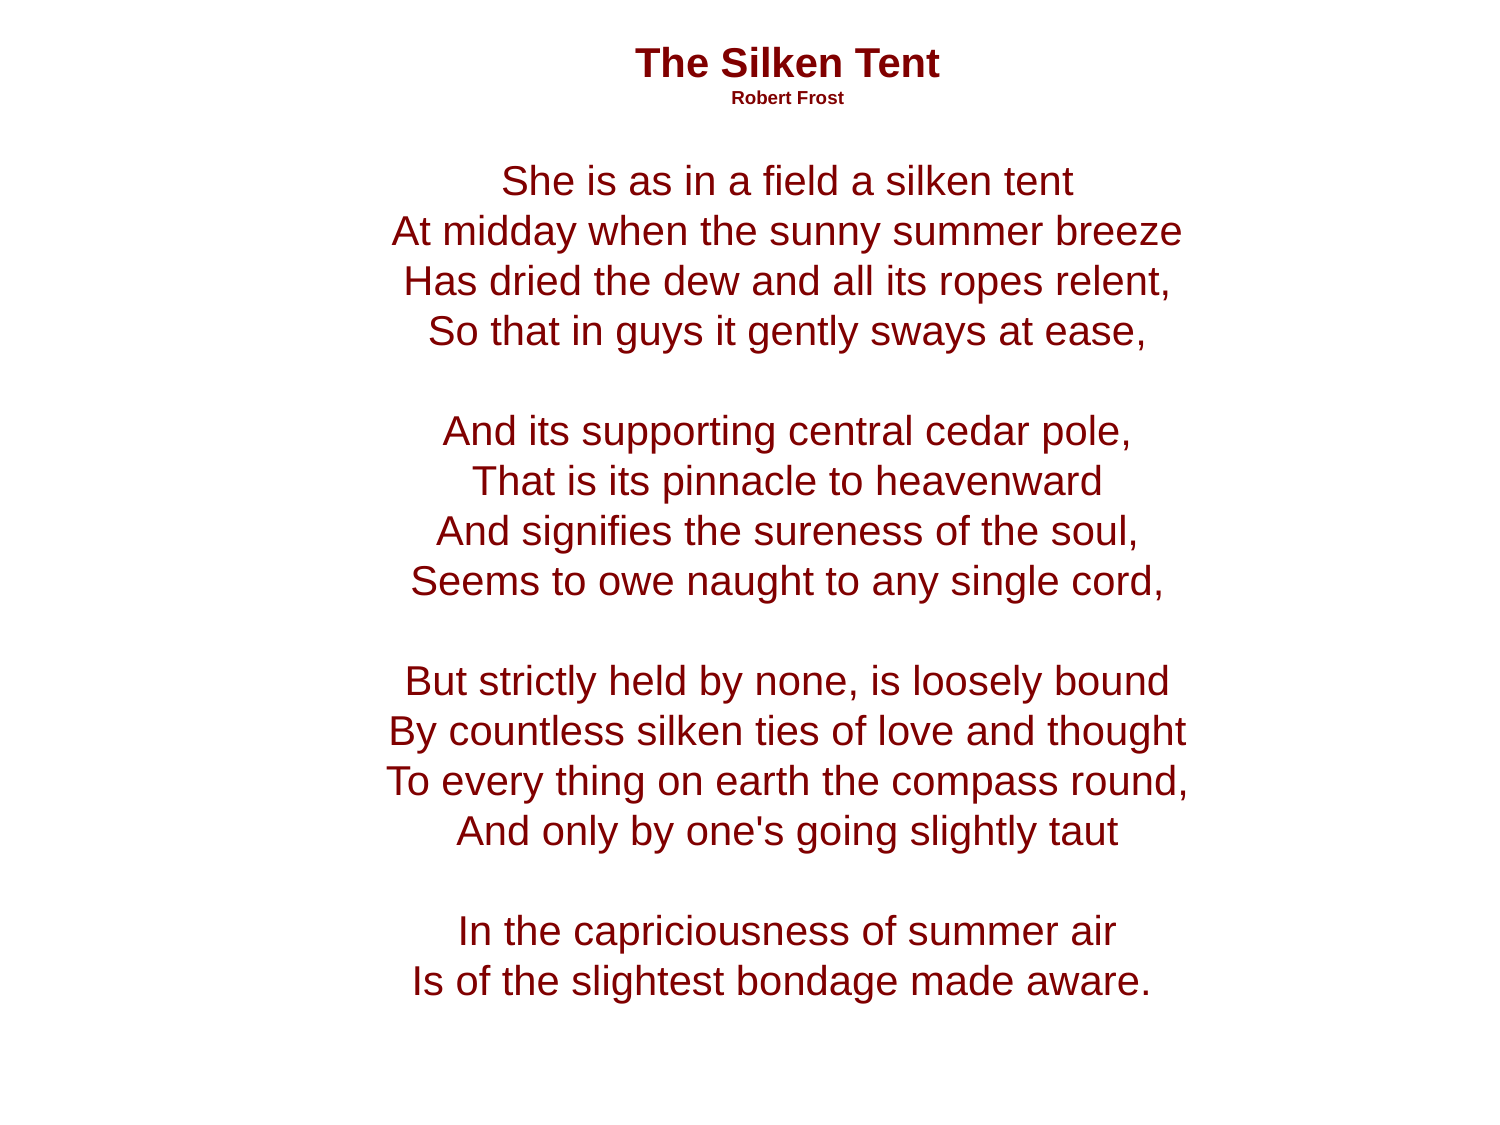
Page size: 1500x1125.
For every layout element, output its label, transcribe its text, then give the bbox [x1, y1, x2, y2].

text_box The Silken Tent Robert Frost She is as in a field a silken tent At midday when the sunny summer breeze Has dried the dew and all its ropes relent, So that in guys it gently sways at ease, And its supporting central cedar pole, That is its pinnacle to heavenward And signifies the sureness of the soul, Seems to owe naught to any single cord, But strictly held by none, is loosely bound By countless silken ties of love and thought To every thing on earth the compass round, And only by one's going slightly taut In the capriciousness of summer air Is of the slightest bondage made aware. [162, 28, 1413, 1102]
